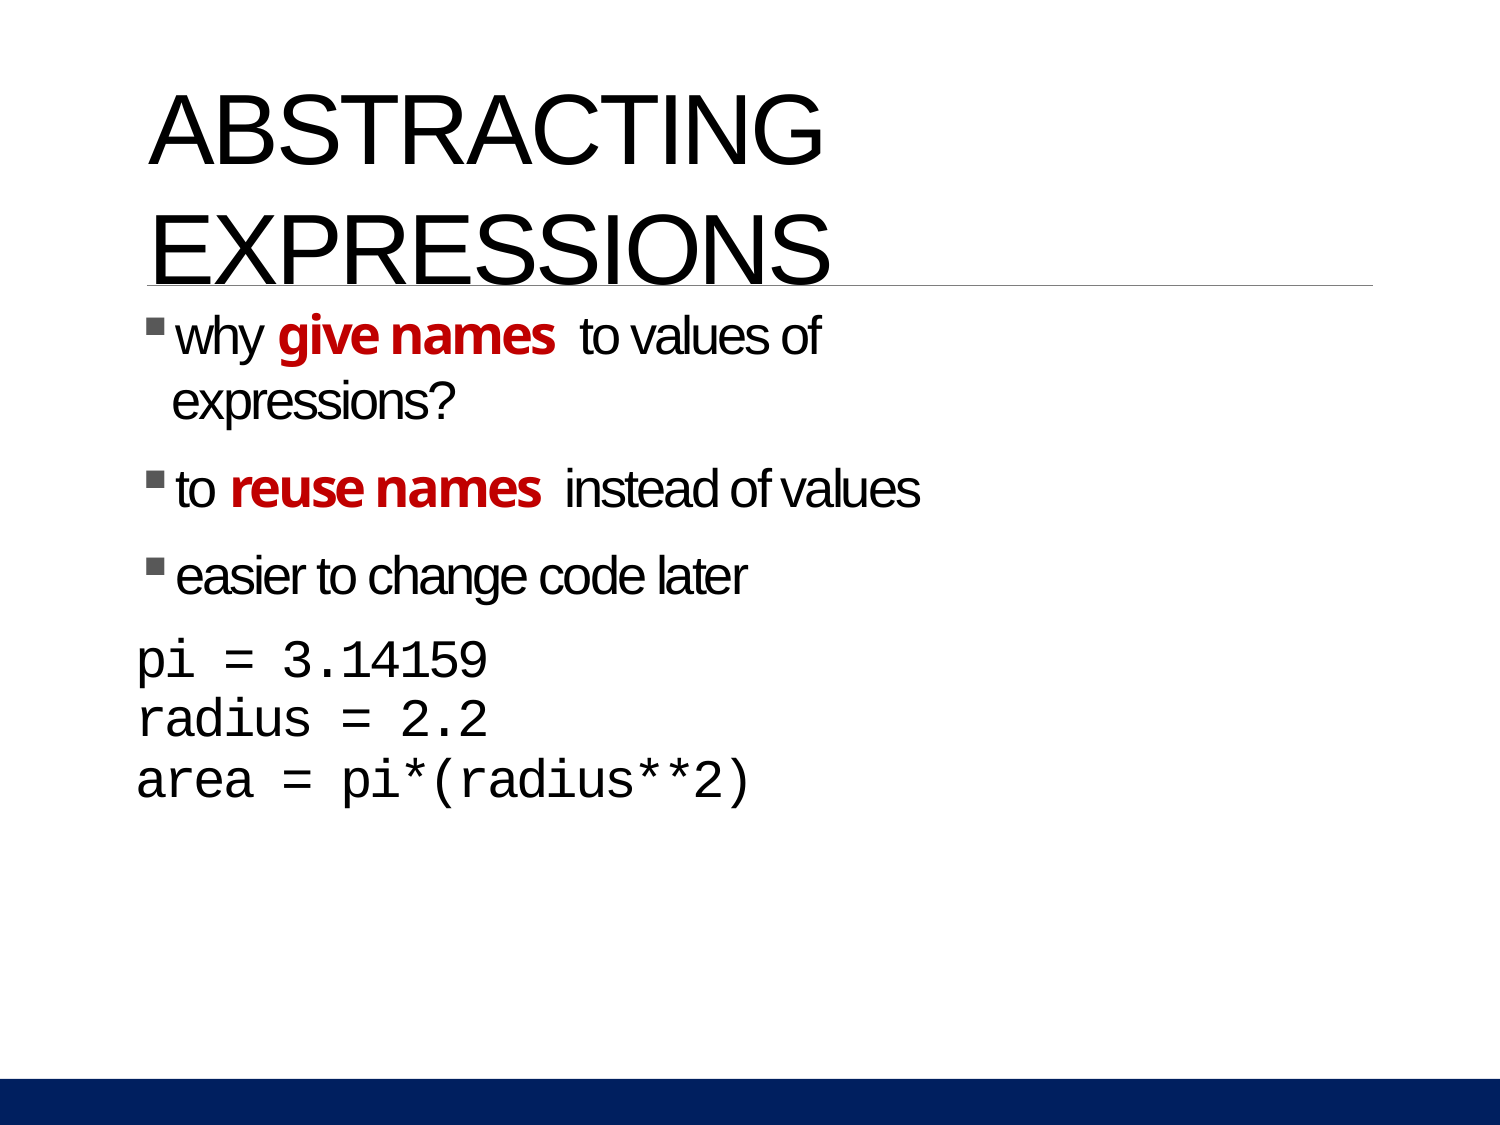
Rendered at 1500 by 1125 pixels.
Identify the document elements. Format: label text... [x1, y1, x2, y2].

text_box why give names to values of expressions? to reuse names instead of values easier to change code later pi = 3.14159 radius = 2.2 area = pi*(radius**2) [132, 275, 1090, 809]
title ABSTRACTING EXPRESSIONS [146, 62, 1437, 305]
